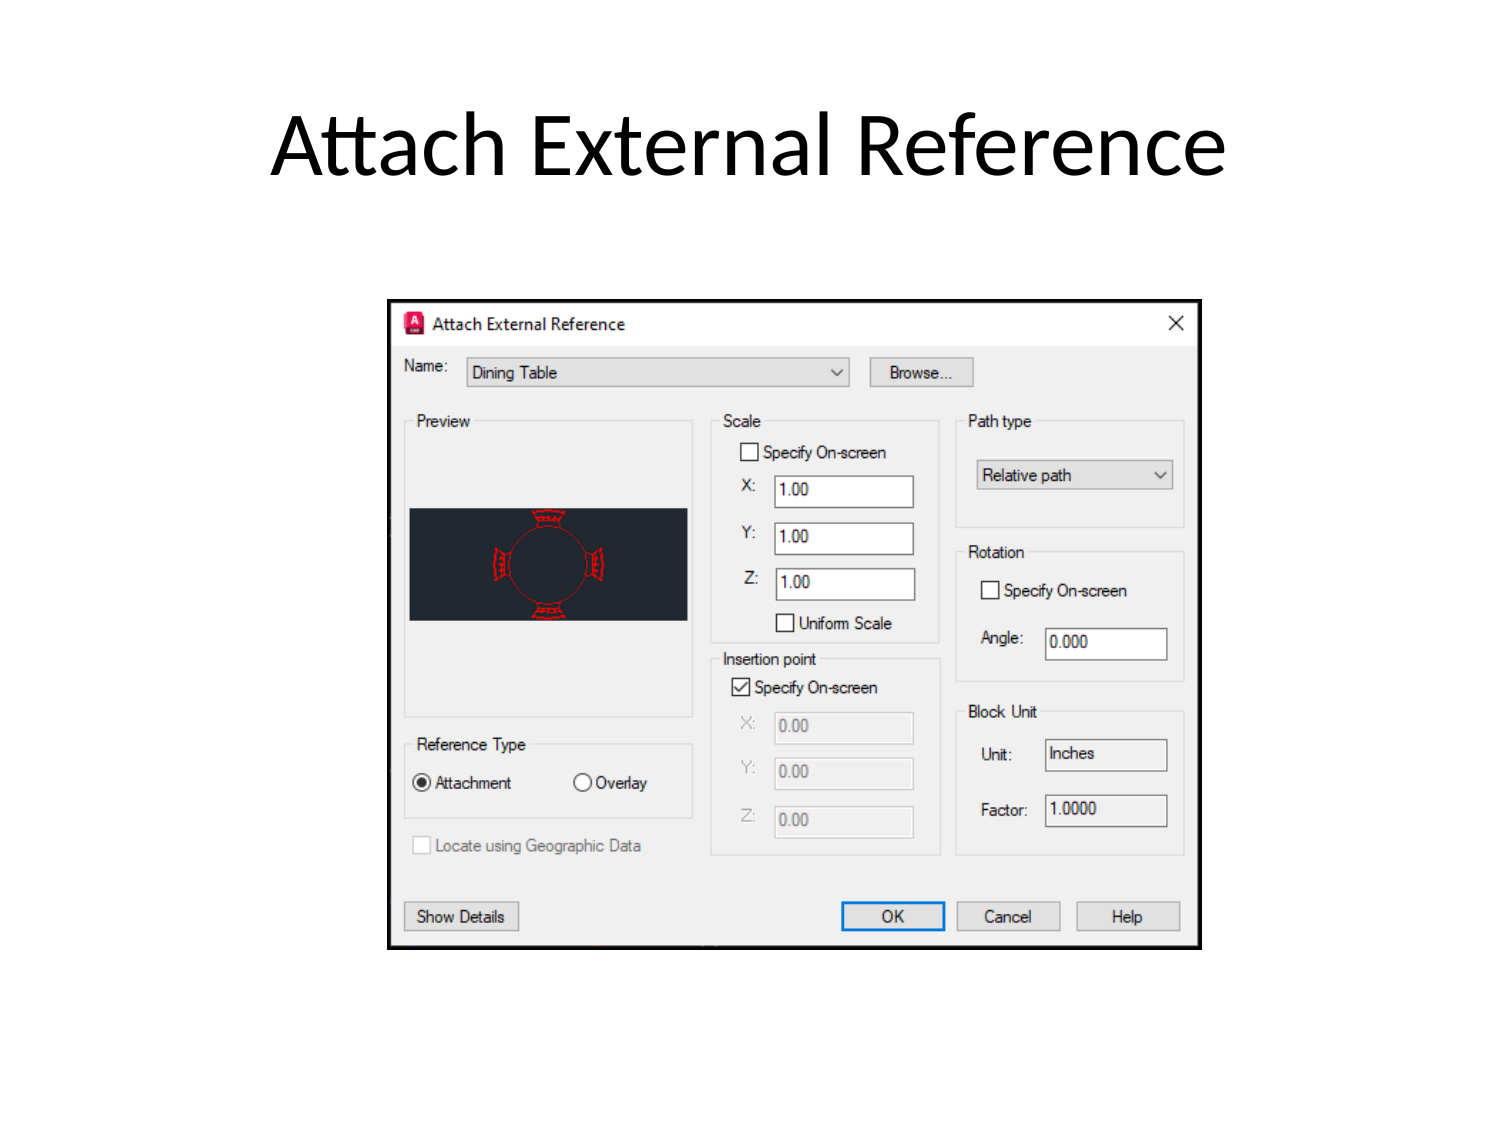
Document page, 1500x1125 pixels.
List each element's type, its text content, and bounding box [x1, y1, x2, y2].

picture [387, 299, 1202, 951]
title Attach External Reference [75, 45, 1425, 233]
